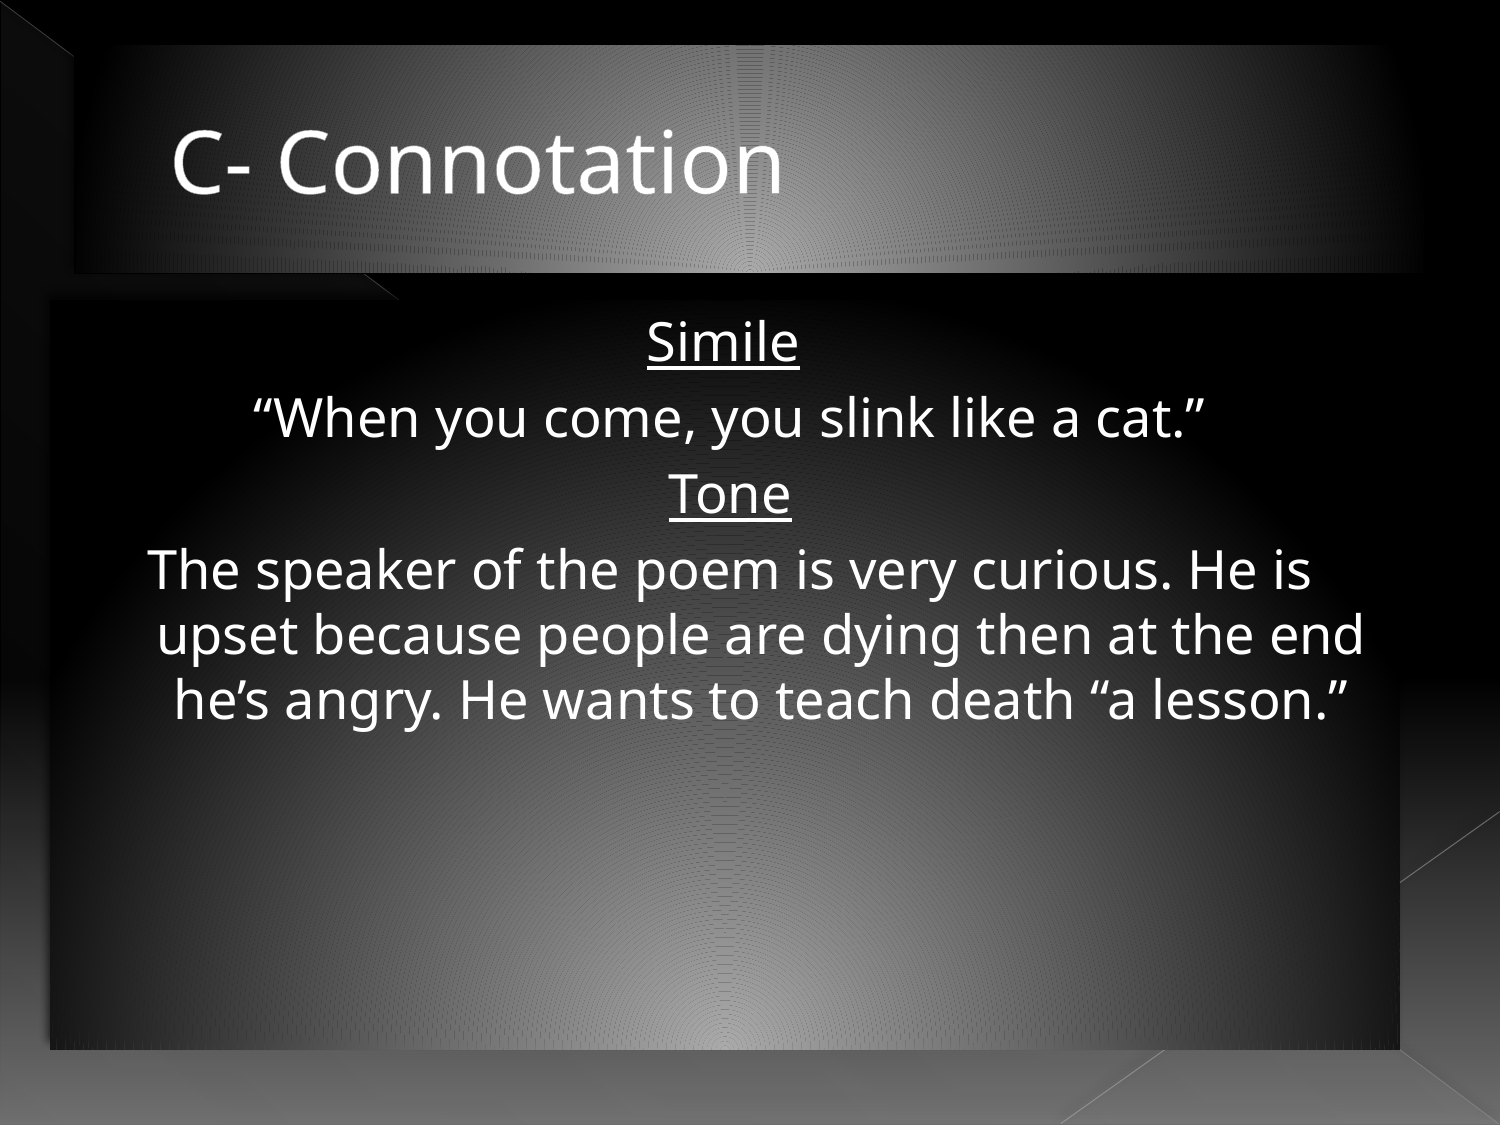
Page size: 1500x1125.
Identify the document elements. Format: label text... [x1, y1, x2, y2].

title C- Connotation [74, 43, 1426, 274]
list Simile “When you come, you slink like a cat.” Tone The speaker of the poem is very curious. He is upset because people are dying then at the end he’s angry. He wants to teach death “a lesson.” [50, 299, 1400, 1050]
